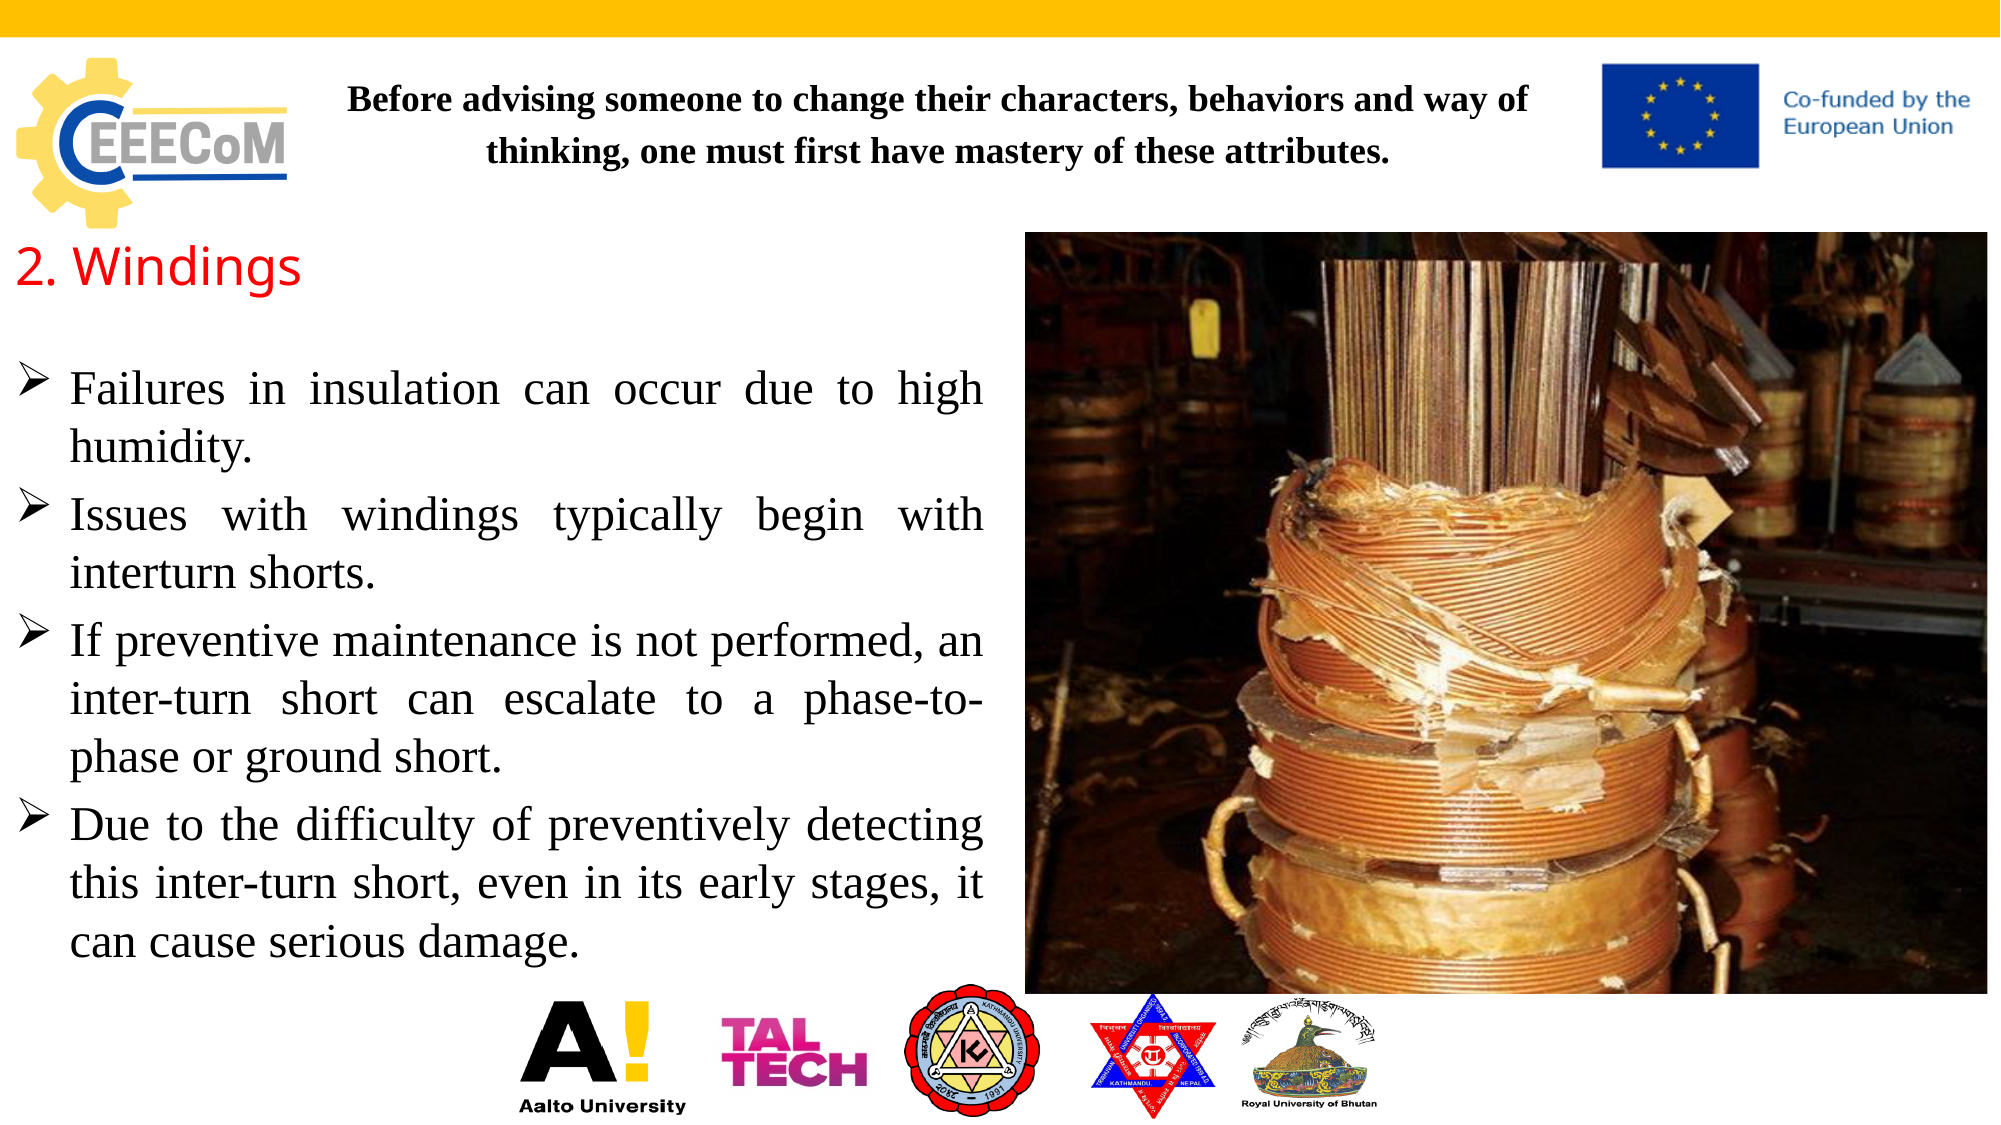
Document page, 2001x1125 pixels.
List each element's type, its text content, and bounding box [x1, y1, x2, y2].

title Before advising someone to change their characters, behaviors and way of thinking, one must first have mastery of these attributes. [312, 37, 1565, 201]
list 2. Windings Failures in insulation can occur due to high humidity. Issues with windings typically begin with interturn shorts. If preventive maintenance is not performed, an inter-turn short can escalate to a phase-to-phase or ground short. Due to the difficulty of preventively detecting this inter-turn short, even in its early stages, it can cause serious damage. [0, 224, 1000, 975]
picture [512, 232, 1988, 1125]
picture [11, 50, 299, 224]
picture [1595, 46, 2000, 181]
